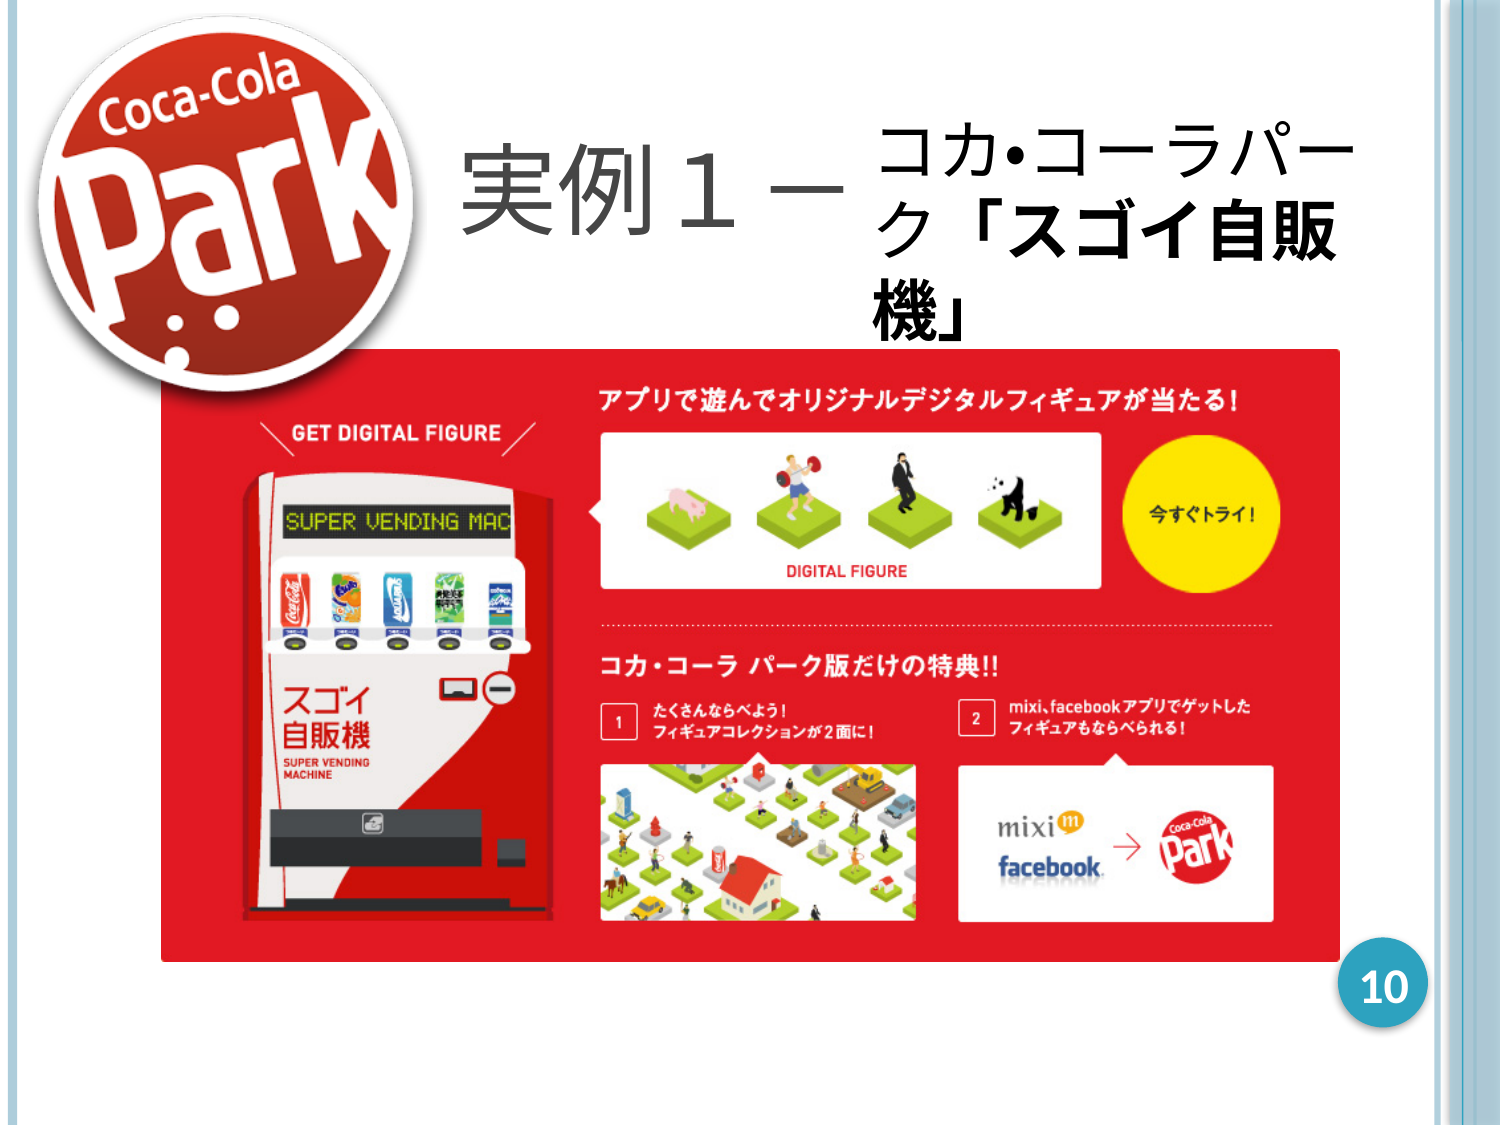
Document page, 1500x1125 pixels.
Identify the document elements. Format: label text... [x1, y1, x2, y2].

slide_number 10 [1333, 940, 1434, 1027]
picture [24, 13, 1341, 963]
title 実例１－ [442, 90, 880, 255]
text_box コカ・コーラパーク「スゴイ自販機」 [856, 101, 1400, 357]
